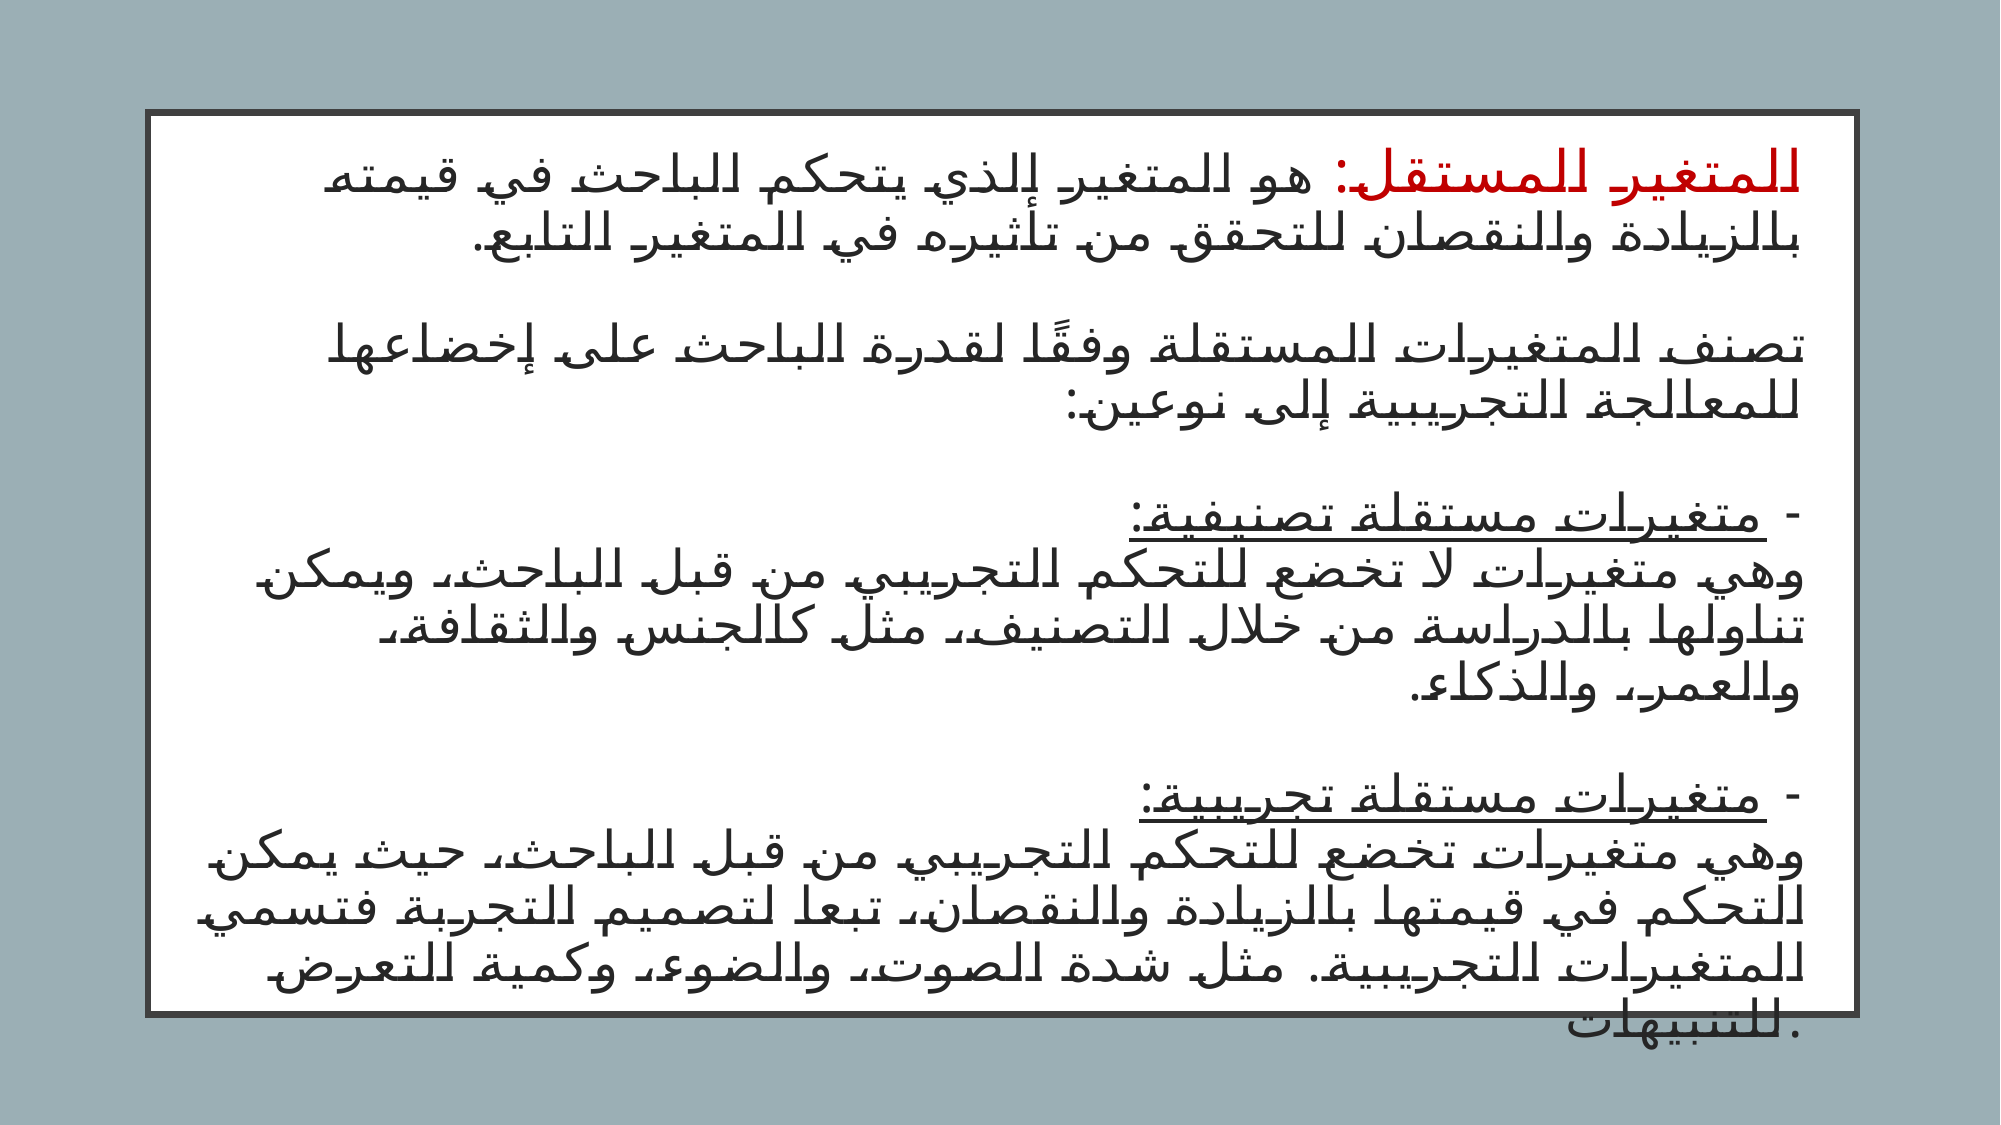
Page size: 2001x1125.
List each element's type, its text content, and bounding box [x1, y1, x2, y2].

title المتغير المستقل: هو المتغير الذي يتحكم الباحث في قيمته بالزيادة والنقصان للتحقق من تأثيره في المتغير التابع. تصنف المتغيرات المستقلة وفقًا لقدرة الباحث على إخضاعها للمعالجة التجريبية إلى نوعين: - متغيرات مستقلة تصنيفية: وهي متغيرات لا تخضع للتحكم التجريبي من قبل الباحث، ويمكن تناولها بالدراسة من خلال التصنيف، مثل كالجنس والثقافة، والعمر، والذكاء. - متغيرات مستقلة تجريبية: وهي متغيرات تخضع للتحكم التجريبي من قبل الباحث، حيث يمكن التحكم في قيمتها بالزيادة والنقصان، تبعا لتصميم التجربة فتسمي المتغيرات التجريبية. مثل شدة الصوت، والضوء، وكمية التعرض للتنبيهات. . [145, 109, 1860, 1018]
